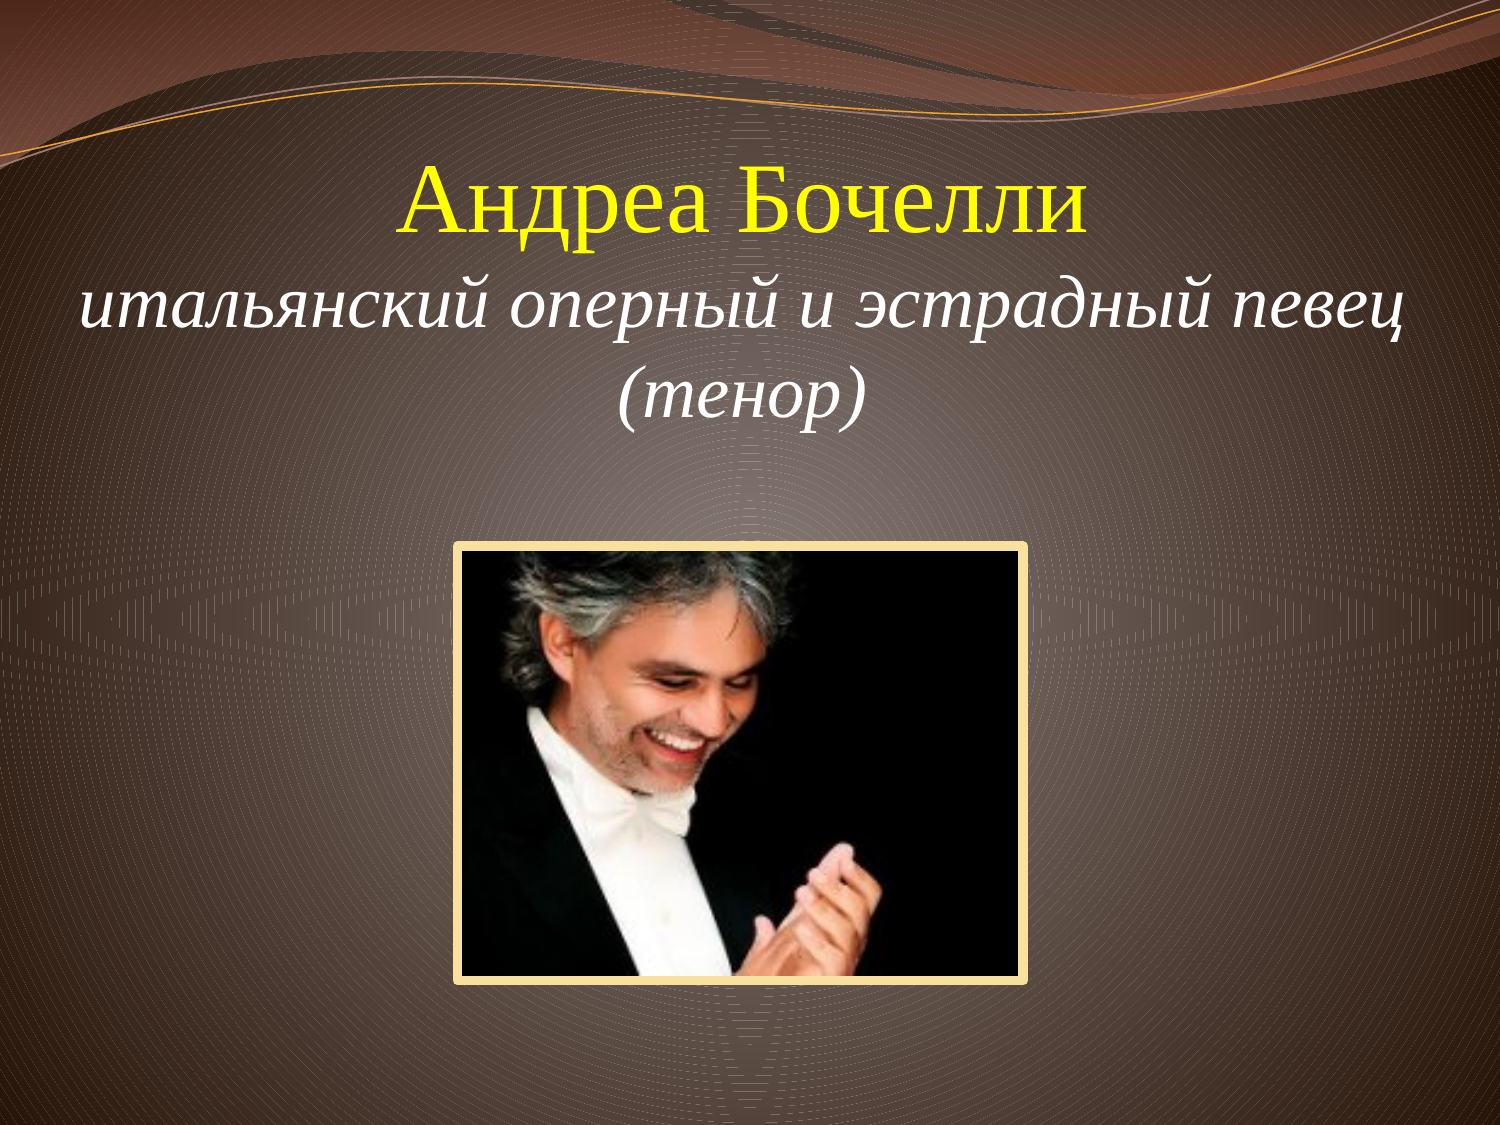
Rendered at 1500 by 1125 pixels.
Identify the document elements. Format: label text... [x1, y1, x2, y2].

picture [461, 550, 1019, 977]
title Андреа Бочелли итальянский оперный и эстрадный певец (тенор) [64, 0, 1424, 823]
